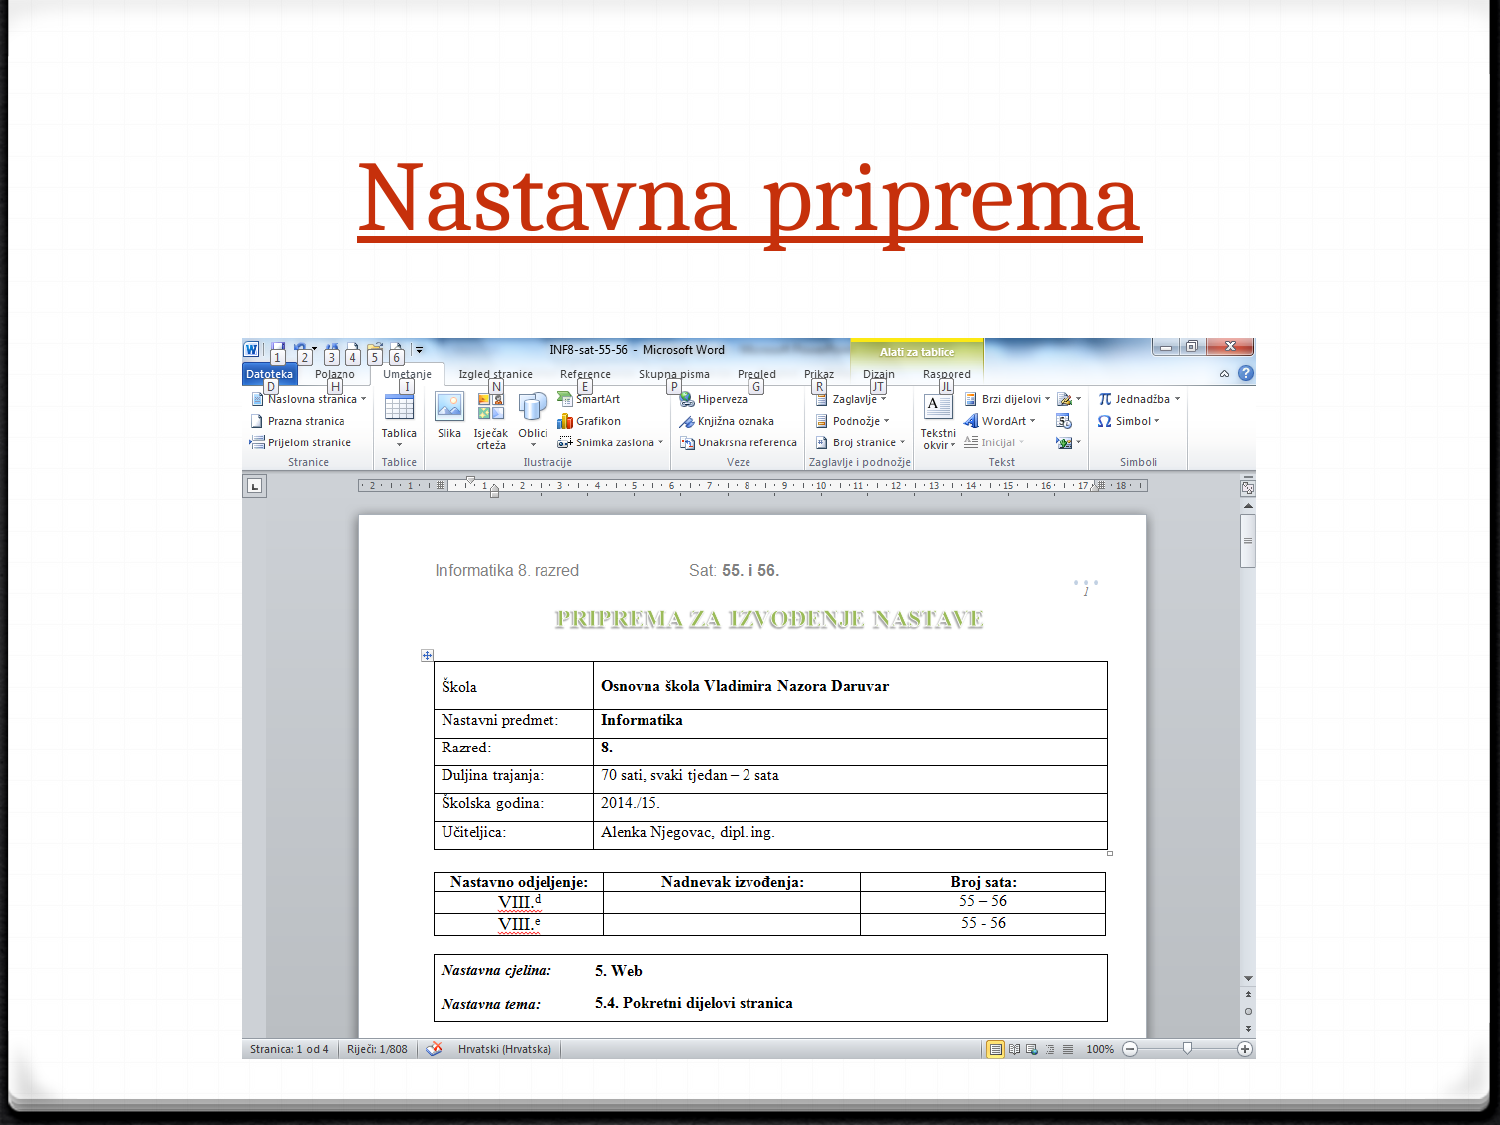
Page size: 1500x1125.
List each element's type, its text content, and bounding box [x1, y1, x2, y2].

picture [0, 0, 1500, 1125]
title Nastavna priprema [90, 71, 1410, 309]
